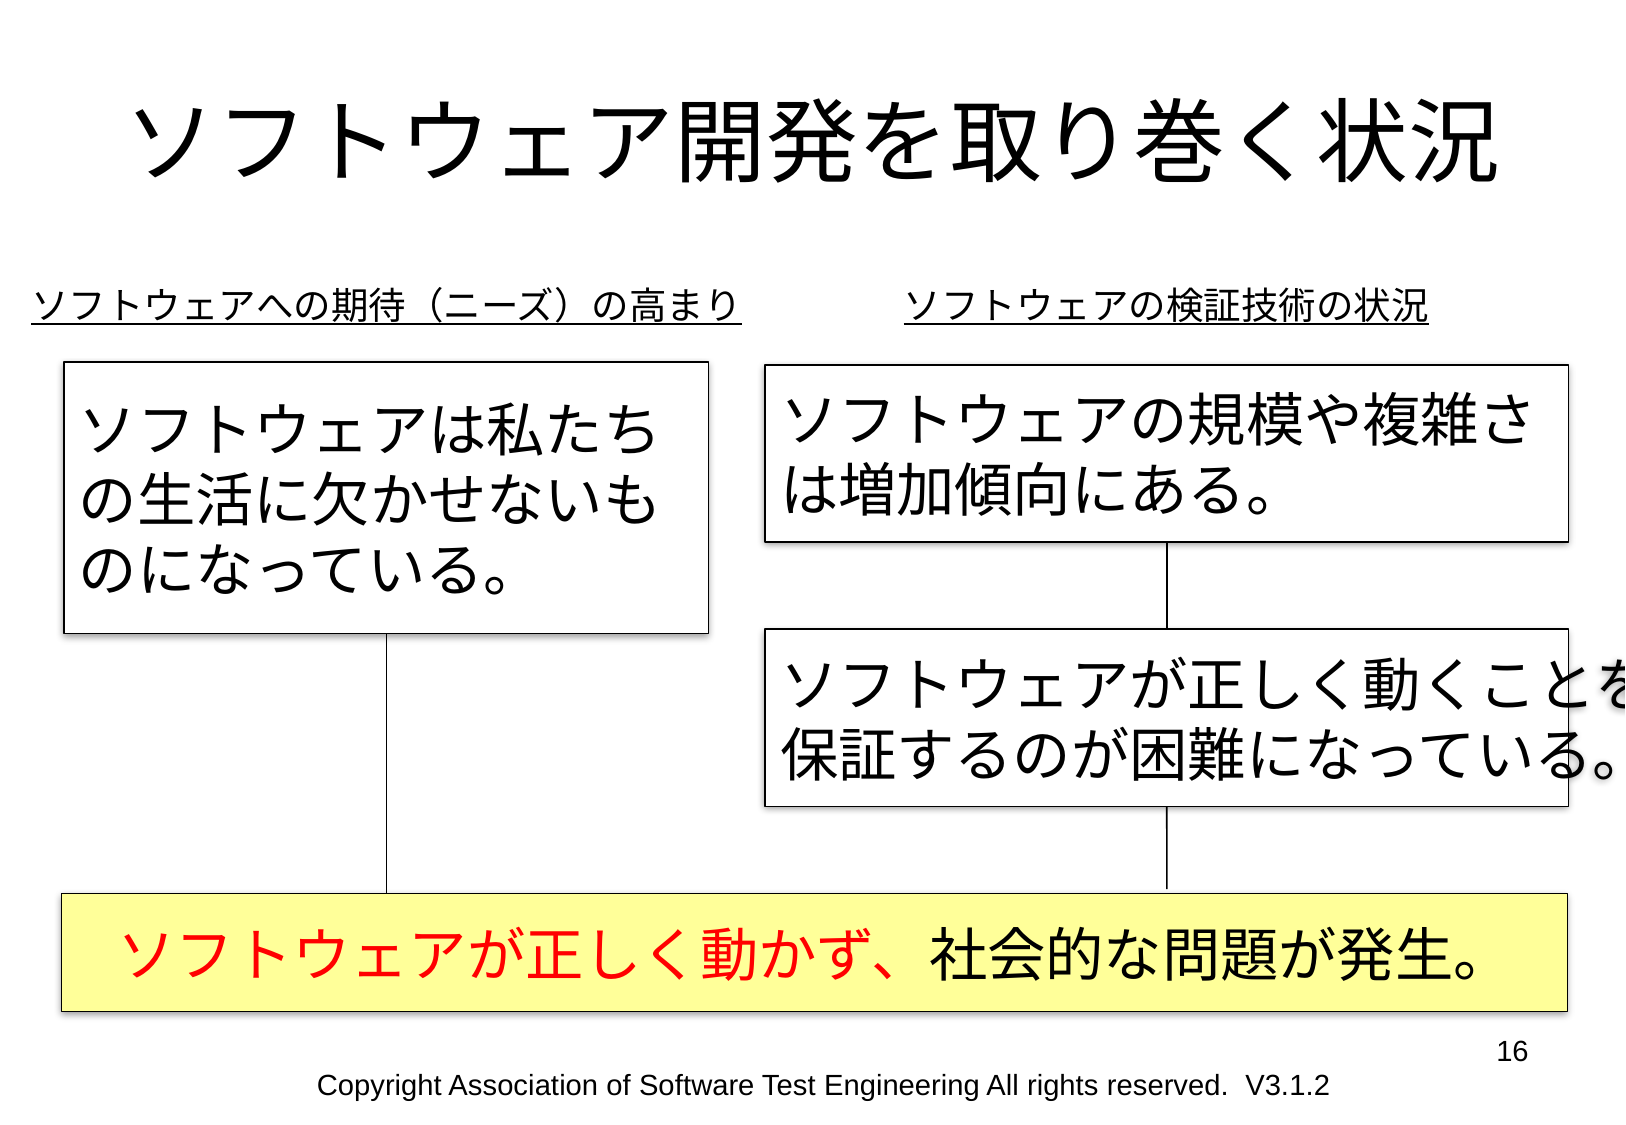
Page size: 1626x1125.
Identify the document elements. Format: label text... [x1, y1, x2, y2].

text_box ソフトウェアは私たちの生活に欠かせないものになっている。 [63, 361, 709, 634]
text_box ソフトウェアの検証技術の状況 [764, 274, 1568, 335]
text_box ソフトウェアが正しく動かず、社会的な問題が発生。 [61, 893, 1568, 1012]
title ソフトウェア開発を取り巻く状況 [80, 44, 1544, 233]
text_box ソフトウェアが正しく動くことを 保証するのが困難になっている。 [764, 628, 1569, 807]
text_box ソフトウェアへの期待（ニーズ）の高まり [16, 274, 757, 335]
footer Copyright Association of Software Test Engineering All rights reserved. V3.1.2 [233, 1058, 1416, 1103]
text_box ソフトウェアの規模や複雑さは増加傾向にある。 [764, 364, 1569, 543]
slide_number 16 [1164, 1024, 1544, 1103]
